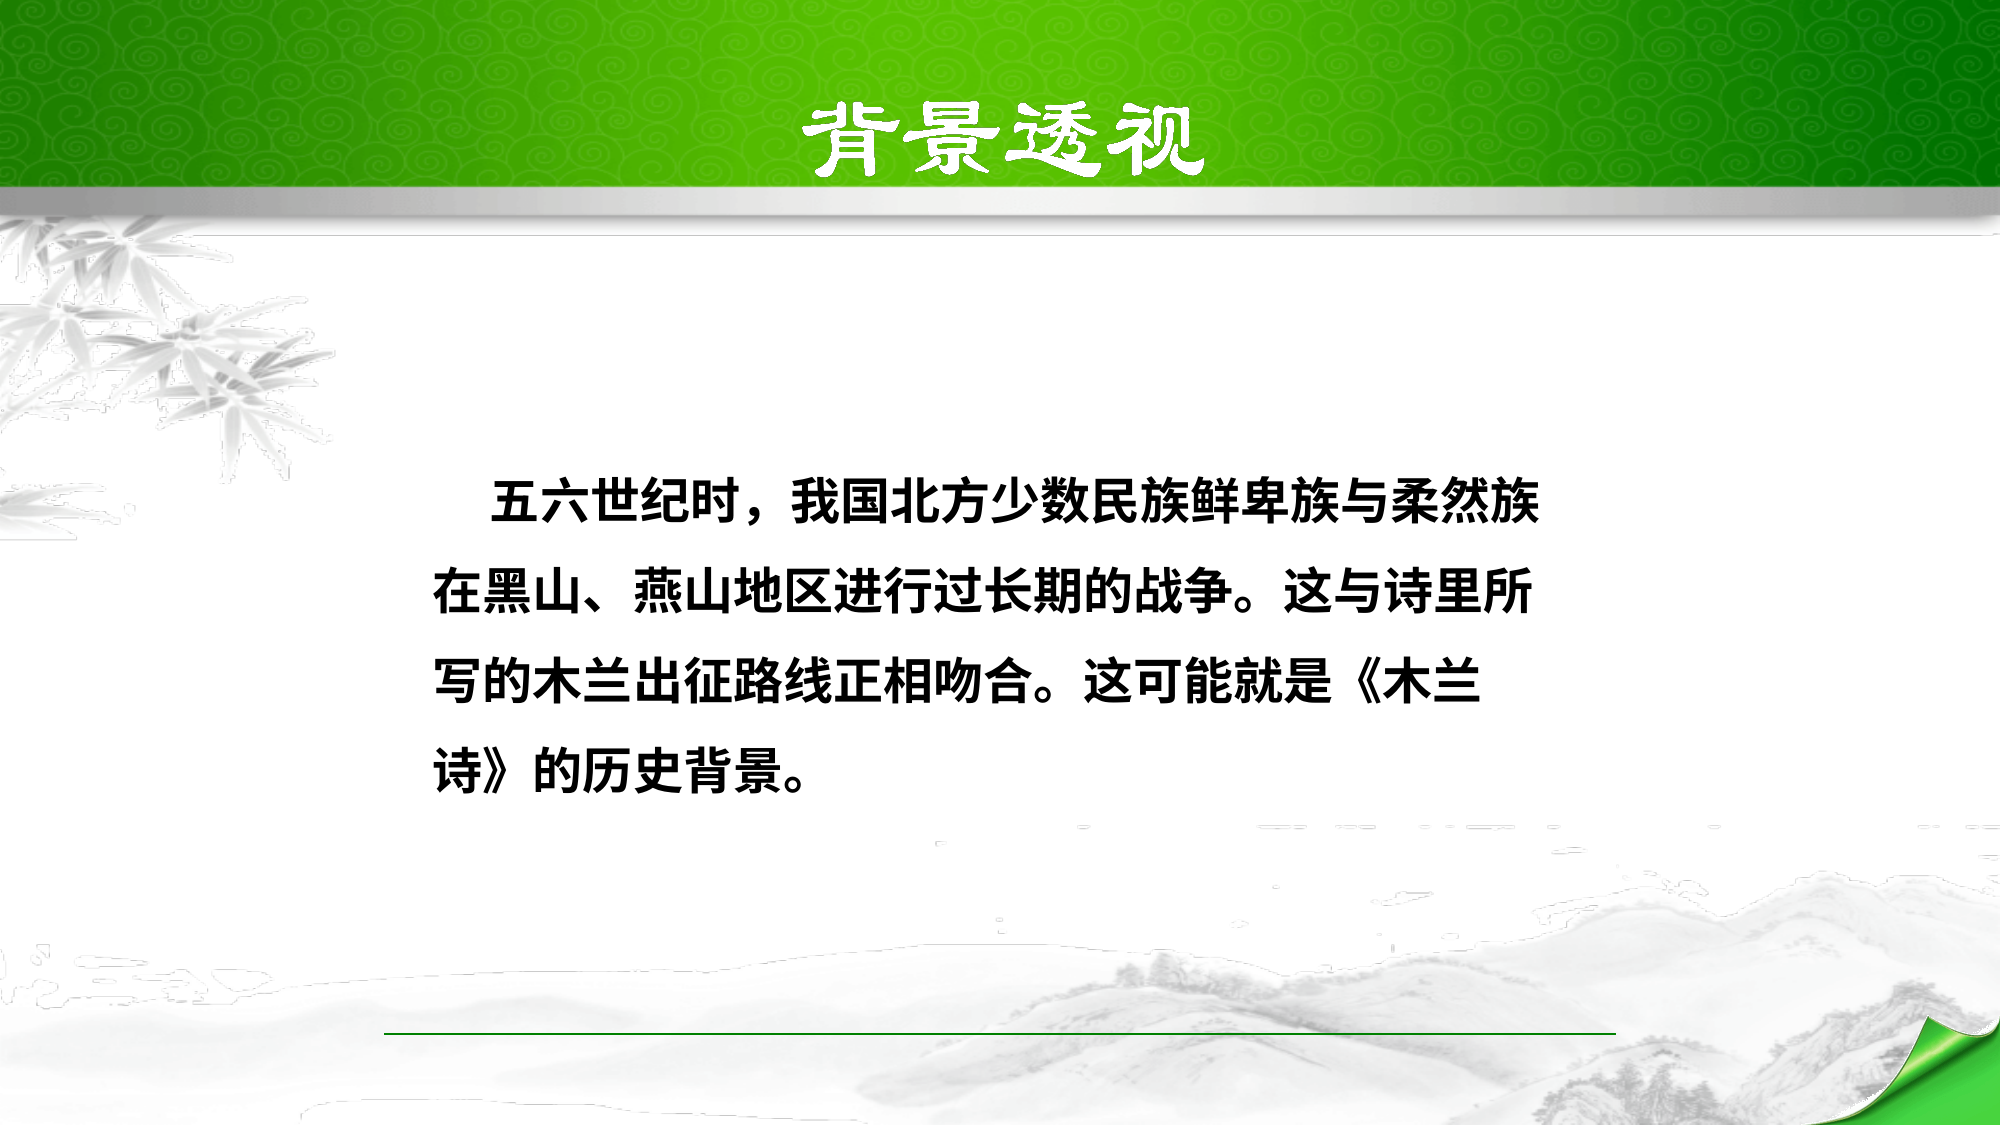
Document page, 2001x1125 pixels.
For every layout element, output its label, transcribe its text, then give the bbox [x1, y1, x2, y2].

picture [0, 779, 2000, 1125]
picture [0, 0, 2000, 570]
text_box 五六世纪时，我国北方少数民族鲜卑族与柔然族在黑山、燕山地区进行过长期的战争。这与诗里所写的木兰出征路线正相吻合。这可能就是《木兰诗》的历史背景。 [418, 581, 1588, 776]
